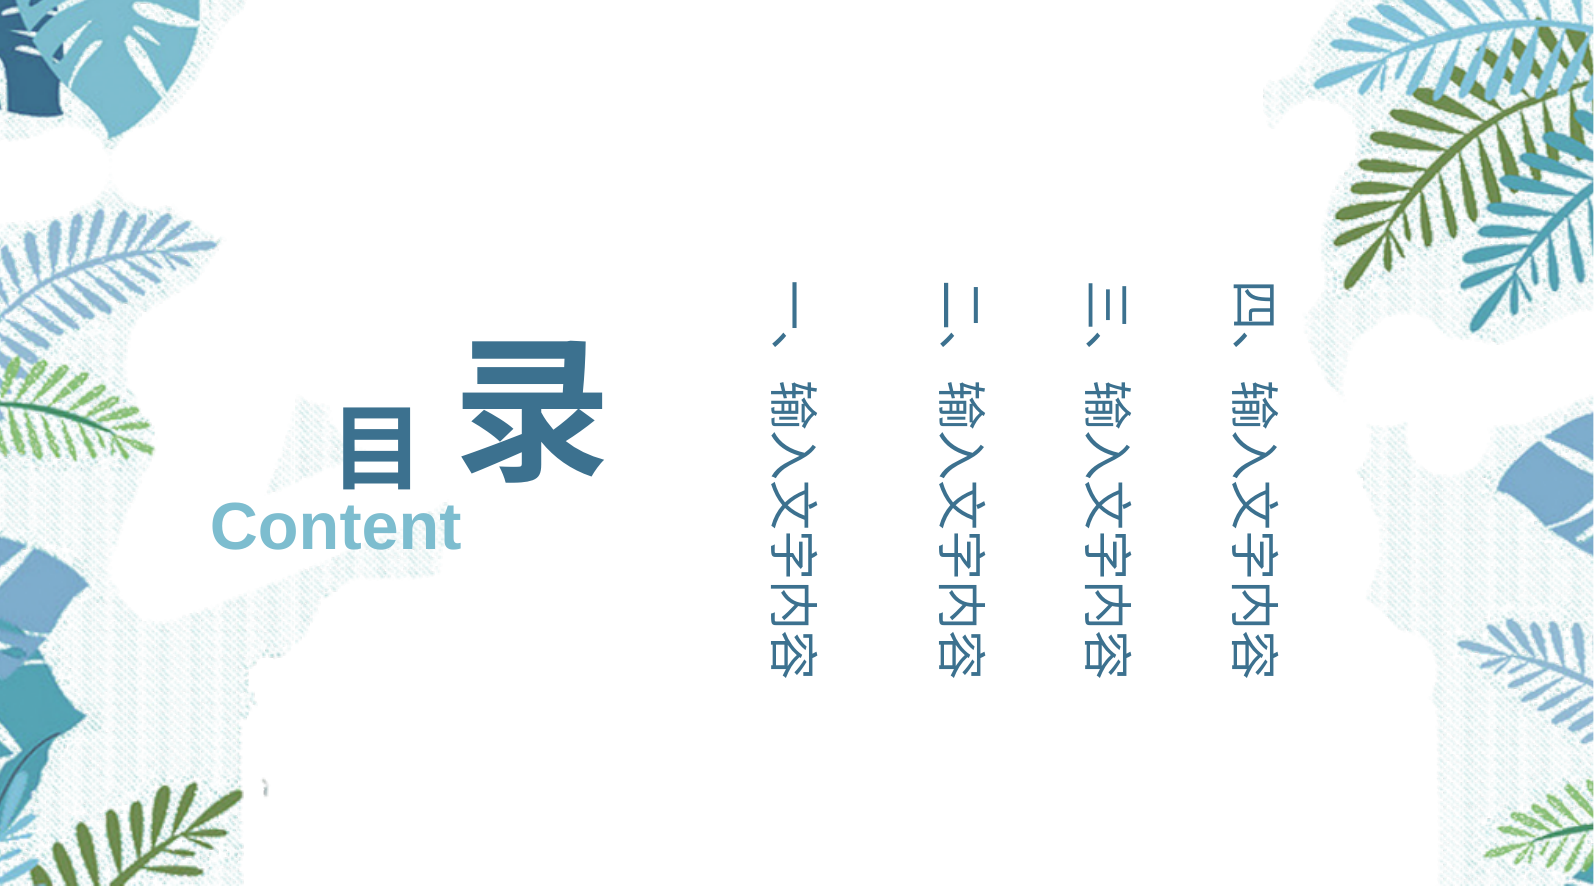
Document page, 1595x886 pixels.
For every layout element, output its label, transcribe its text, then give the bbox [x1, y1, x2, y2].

text_box 目 [315, 381, 438, 475]
text_box 三、输入文字内容 [1056, 265, 1148, 685]
text_box 录 [438, 303, 688, 508]
text_box 四、输入文字内容 [1202, 265, 1294, 685]
text_box Content [194, 475, 488, 570]
picture [0, 0, 1594, 886]
text_box 一、输入文字内容 [741, 265, 833, 685]
text_box 二、输入文字内容 [909, 265, 1001, 685]
